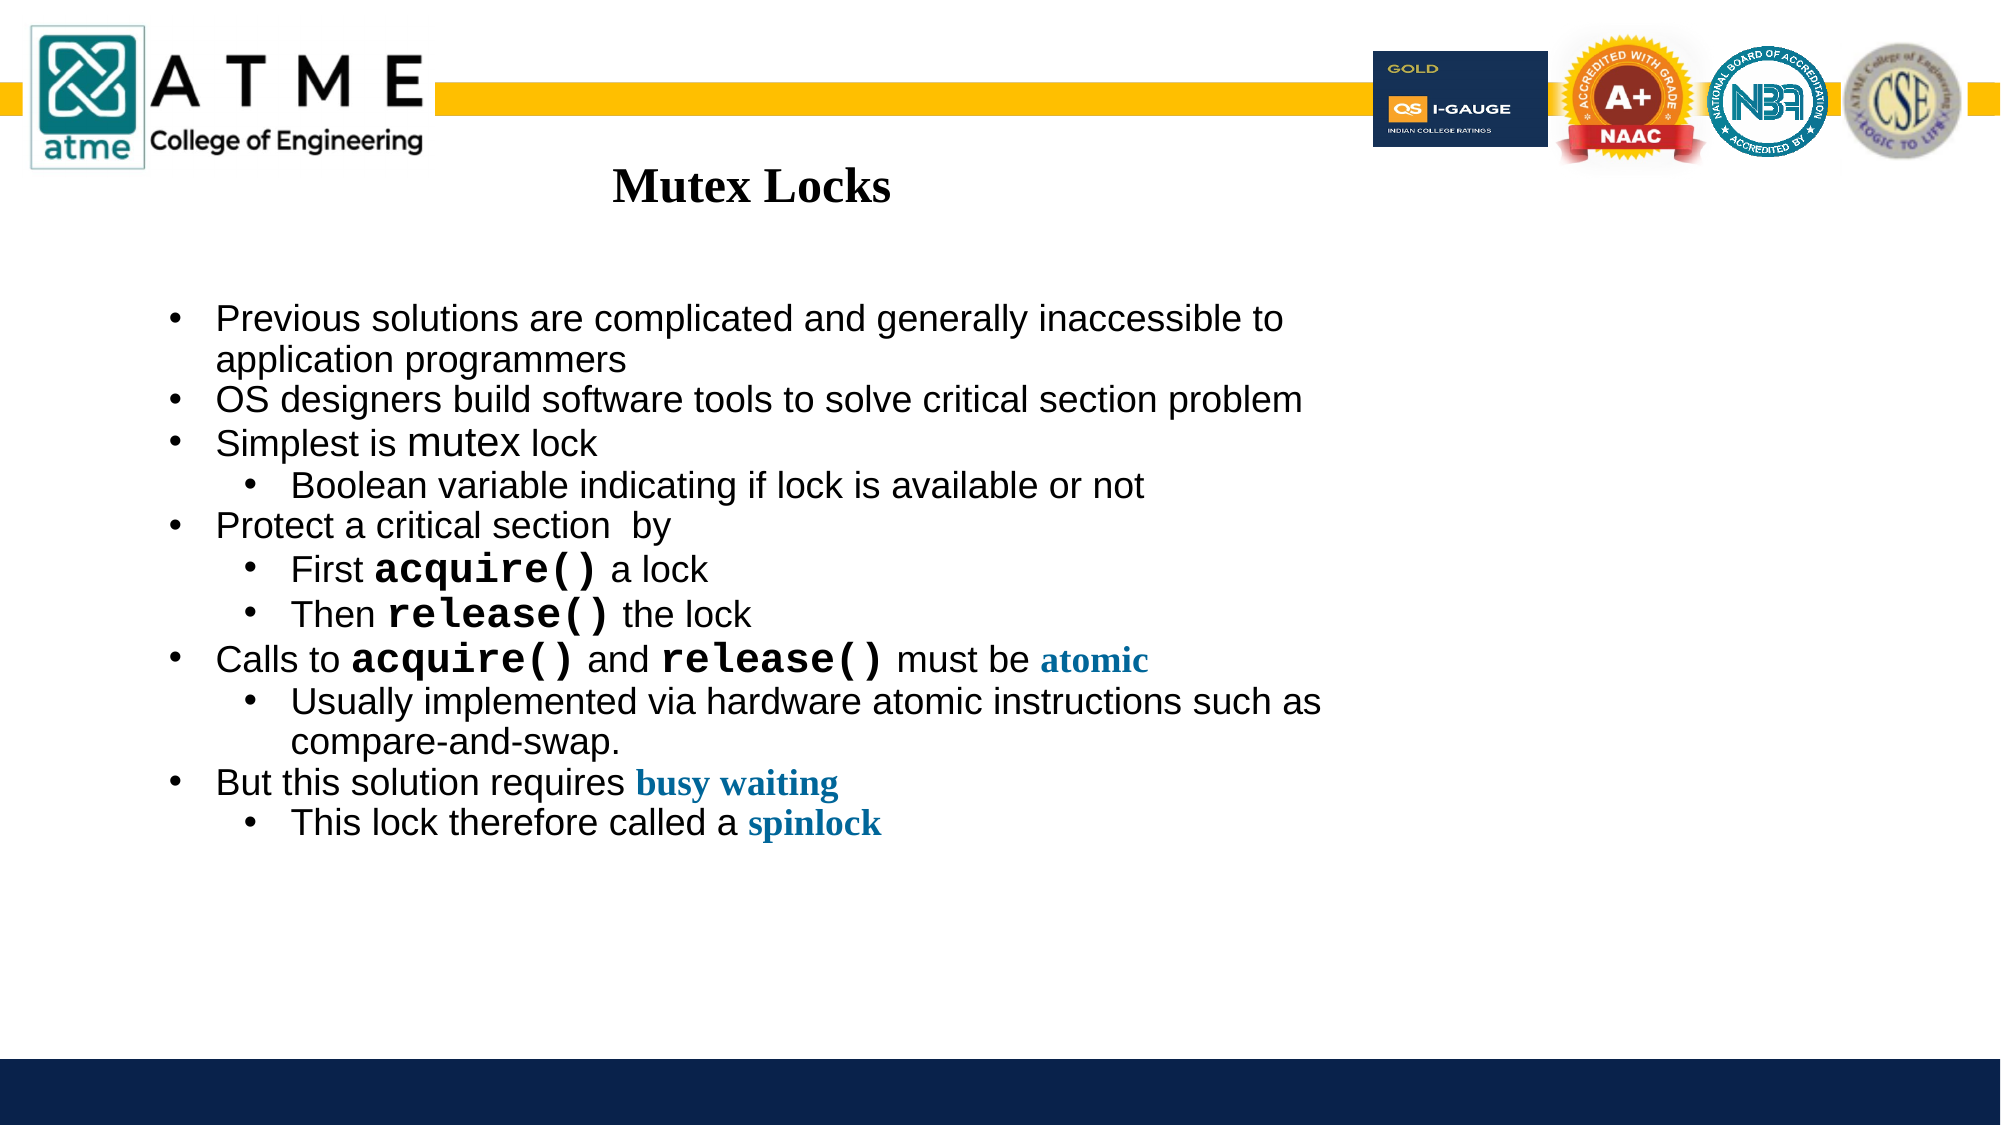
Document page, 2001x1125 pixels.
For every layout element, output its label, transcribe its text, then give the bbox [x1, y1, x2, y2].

picture [1840, 26, 1968, 176]
picture [1373, 20, 1828, 180]
picture [0, 1059, 2001, 1125]
list Previous solutions are complicated and generally inaccessible to application programmers OS designers build software tools to solve critical section problem Simplest is mutex lock Boolean variable indicating if lock is available or not Protect a critical section by First acquire() a lock Then release() the lock Calls to acquire() and release() must be atomic Usually implemented via hardware atomic instructions such as compare-and-swap. But this solution requires busy waiting This lock therefore called a spinlock [153, 292, 1398, 1102]
title Mutex Locks [77, 145, 1427, 240]
picture [22, 15, 435, 178]
